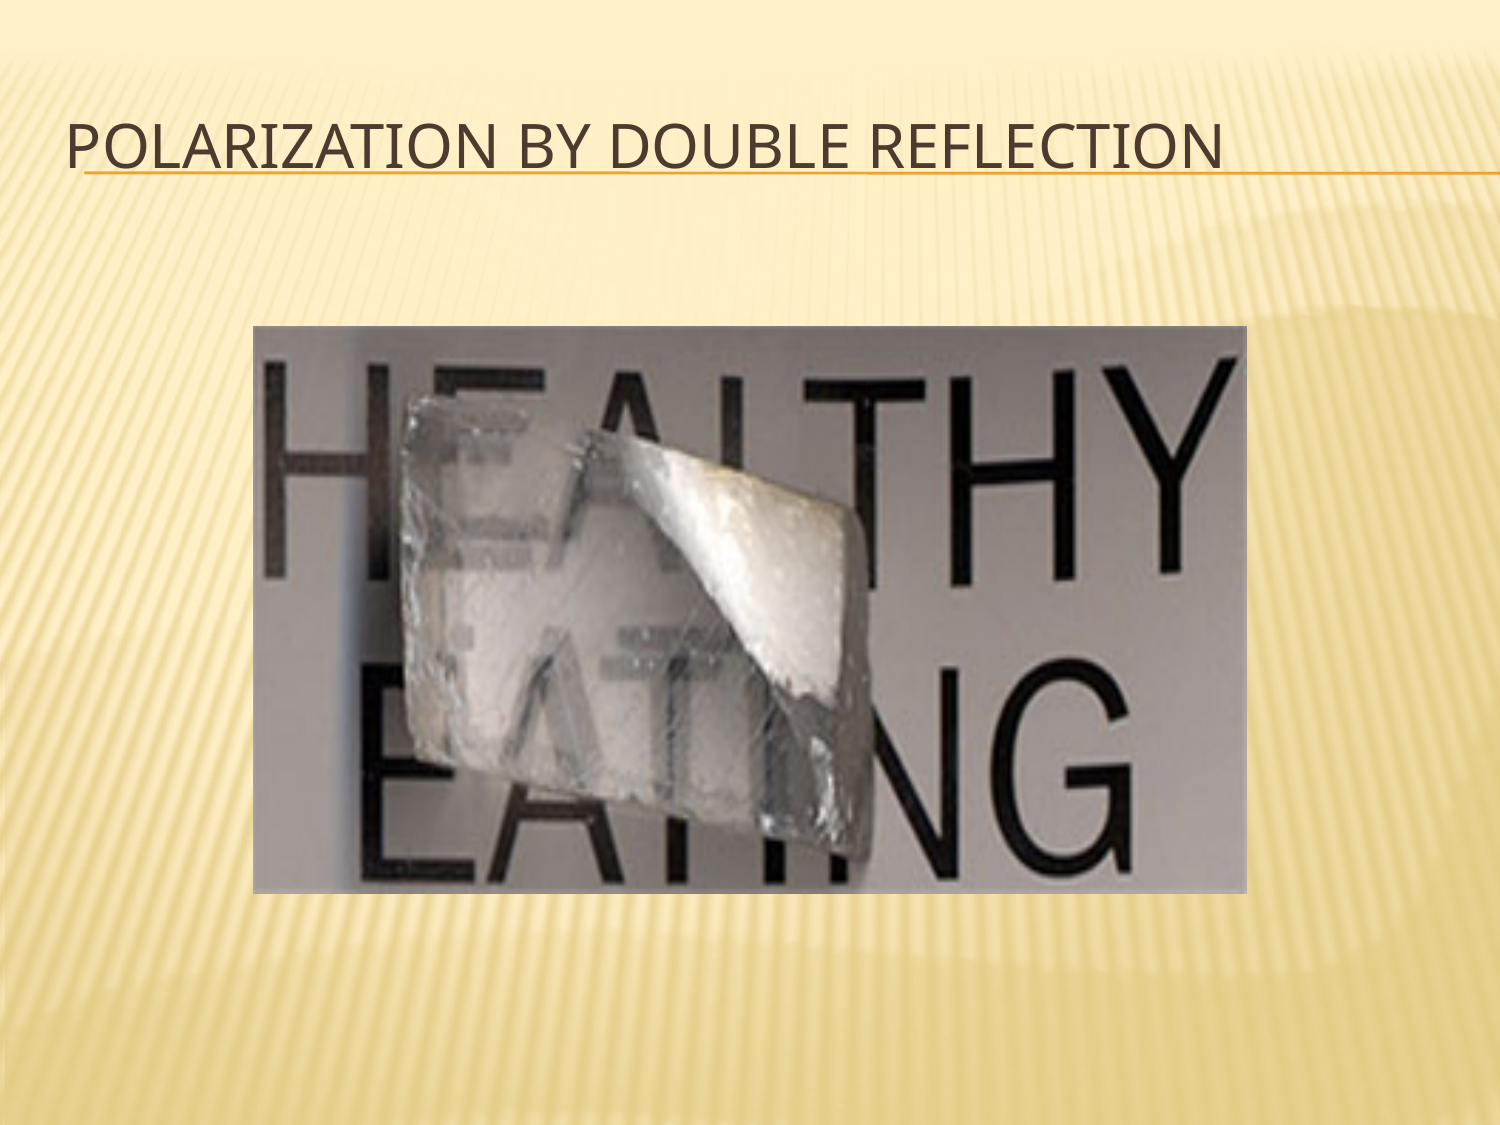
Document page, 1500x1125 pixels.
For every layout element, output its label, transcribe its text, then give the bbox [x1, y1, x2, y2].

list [253, 325, 1247, 895]
title Polarization By Double Reflection [50, 75, 1475, 213]
